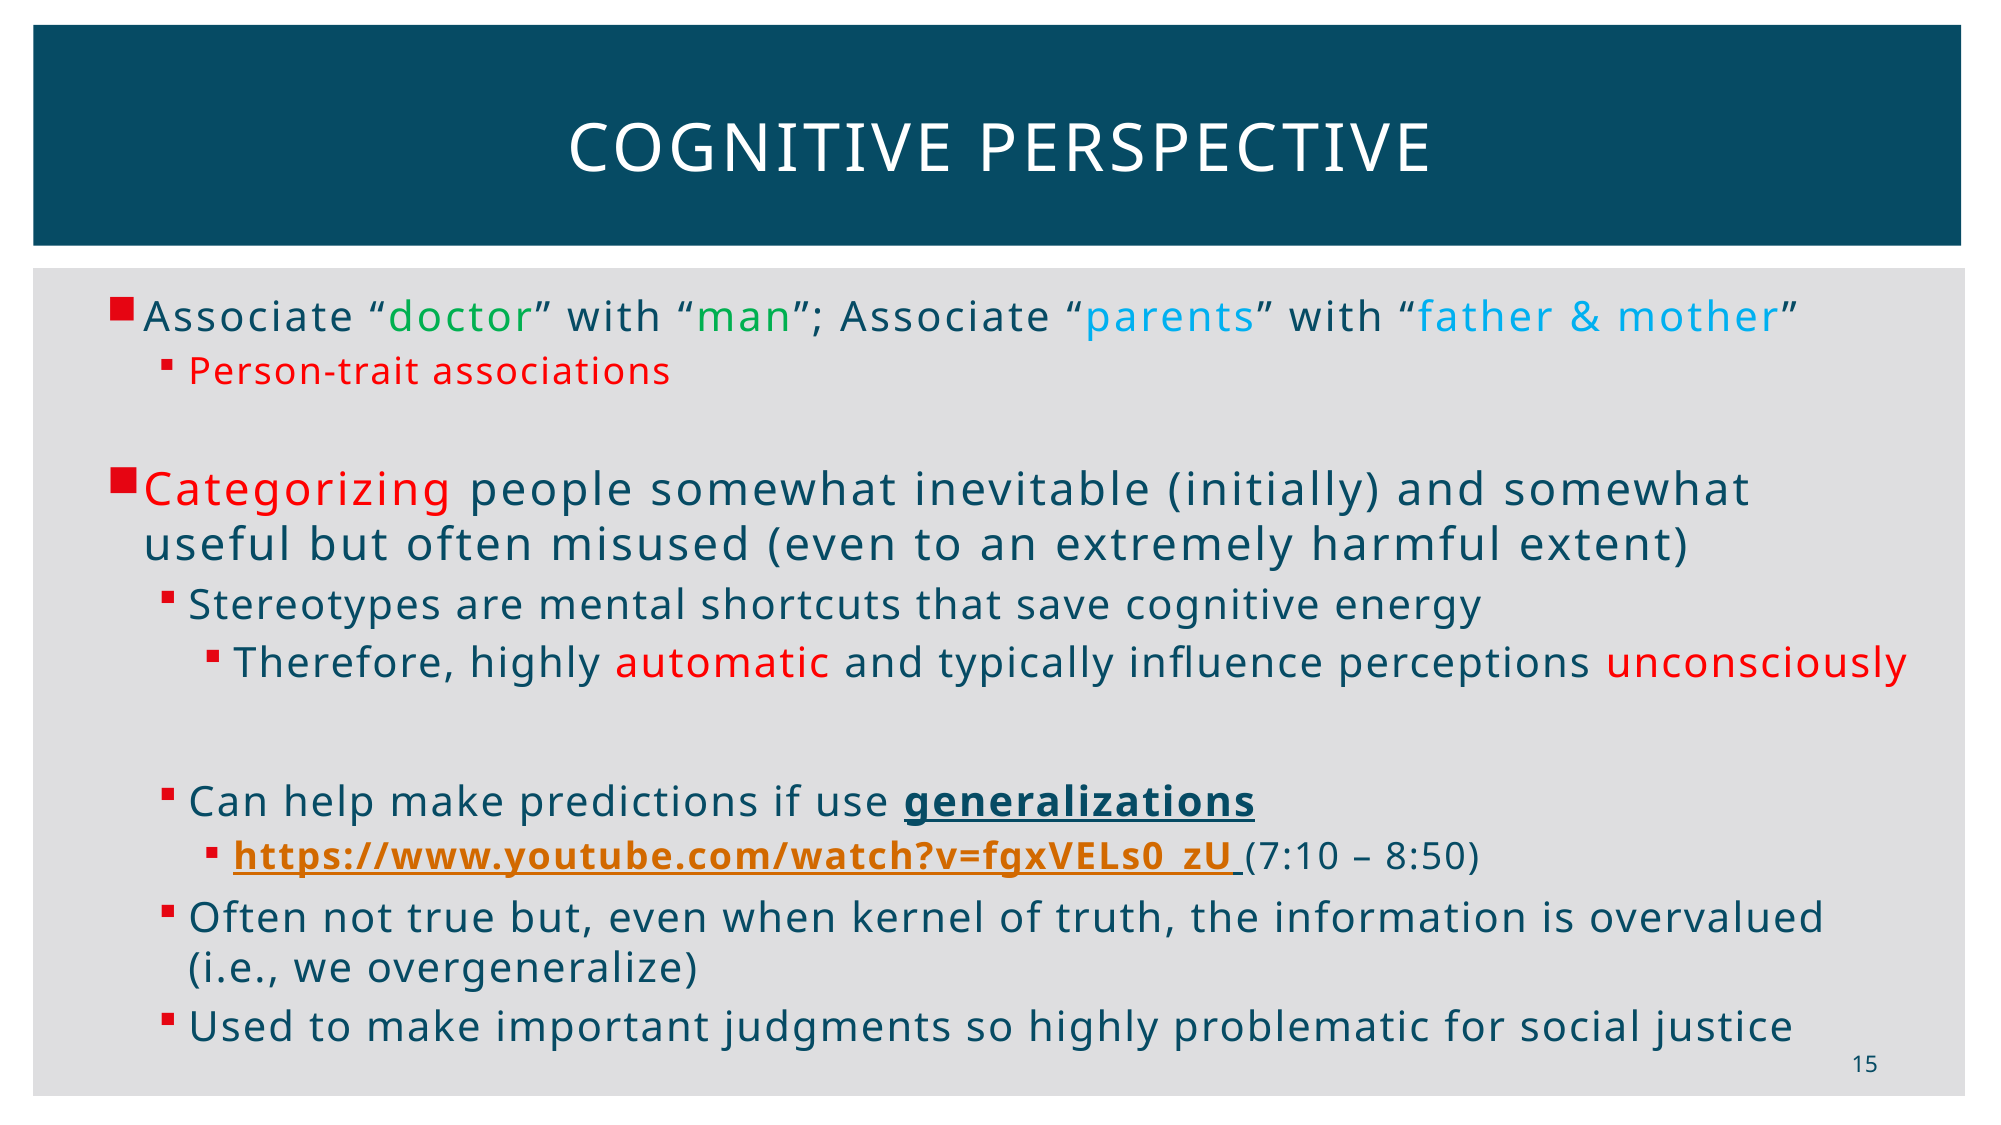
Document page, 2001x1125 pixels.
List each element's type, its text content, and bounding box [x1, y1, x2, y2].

title Cognitive perspective [83, 58, 1917, 232]
slide_number 15 [1800, 1041, 1930, 1089]
list Associate “doctor” with “man”; Associate “parents” with “father & mother” Person-trait associations Categorizing people somewhat inevitable (initially) and somewhat useful but often misused (even to an extremely harmful extent) Stereotypes are mental shortcuts that save cognitive energy Therefore, highly automatic and typically influence perceptions unconsciously Can help make predictions if use generalizations https://www.youtube.com/watch?v=fgxVELs0_zU (7:10 – 8:50) Often not true but, even when kernel of truth, the information is overvalued (i.e., we overgeneralize) Used to make important judgments so highly problematic for social justice [83, 281, 1923, 1102]
